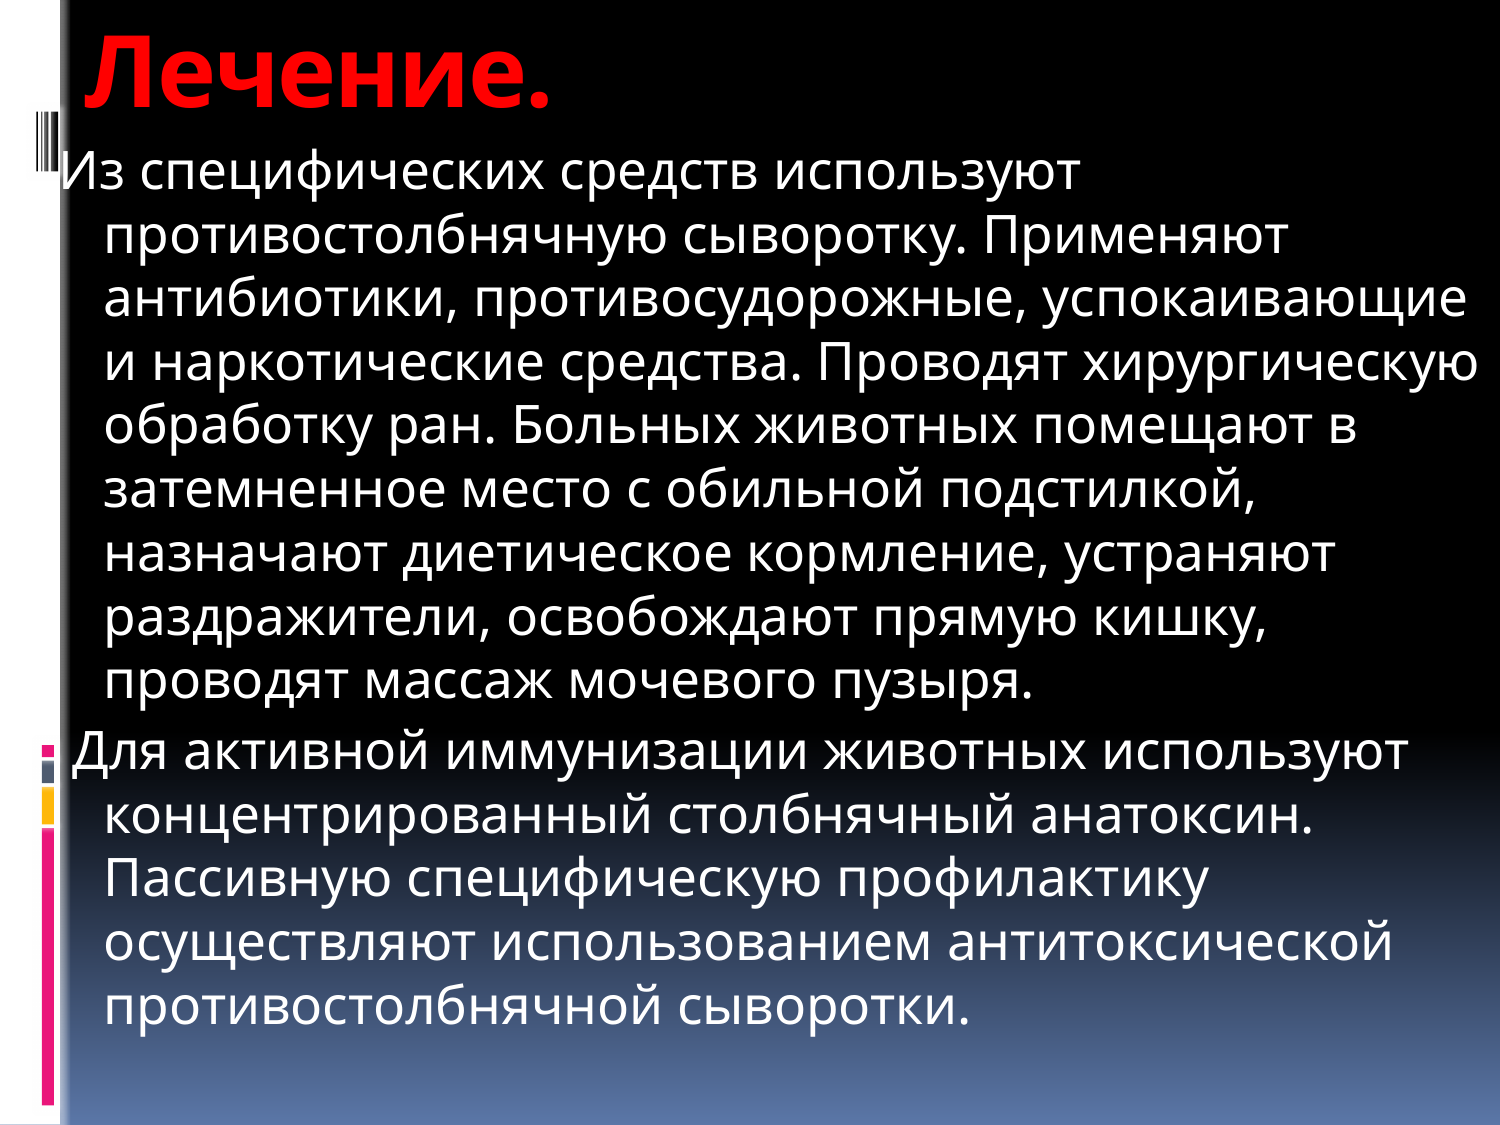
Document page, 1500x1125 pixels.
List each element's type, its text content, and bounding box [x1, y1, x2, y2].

list Из специфических средств используют противостолбнячную сыворотку. Применяют антибиотики, противосудорожные, успокаивающие и наркотические средства. Проводят хирургическую обработку ран. Больных животных помещают в затемненное место с обильной подстилкой, назначают диетическое кормление, устраняют раздражители, освобождают прямую кишку, проводят массаж мочевого пузыря. Для активной иммунизации животных используют концентрированный столбнячный анатоксин. Пассивную специфическую профилактику осуществляют использованием антитоксической противостолбнячной сыворотки. [35, 128, 1500, 1125]
title Лечение. [70, 0, 1425, 128]
